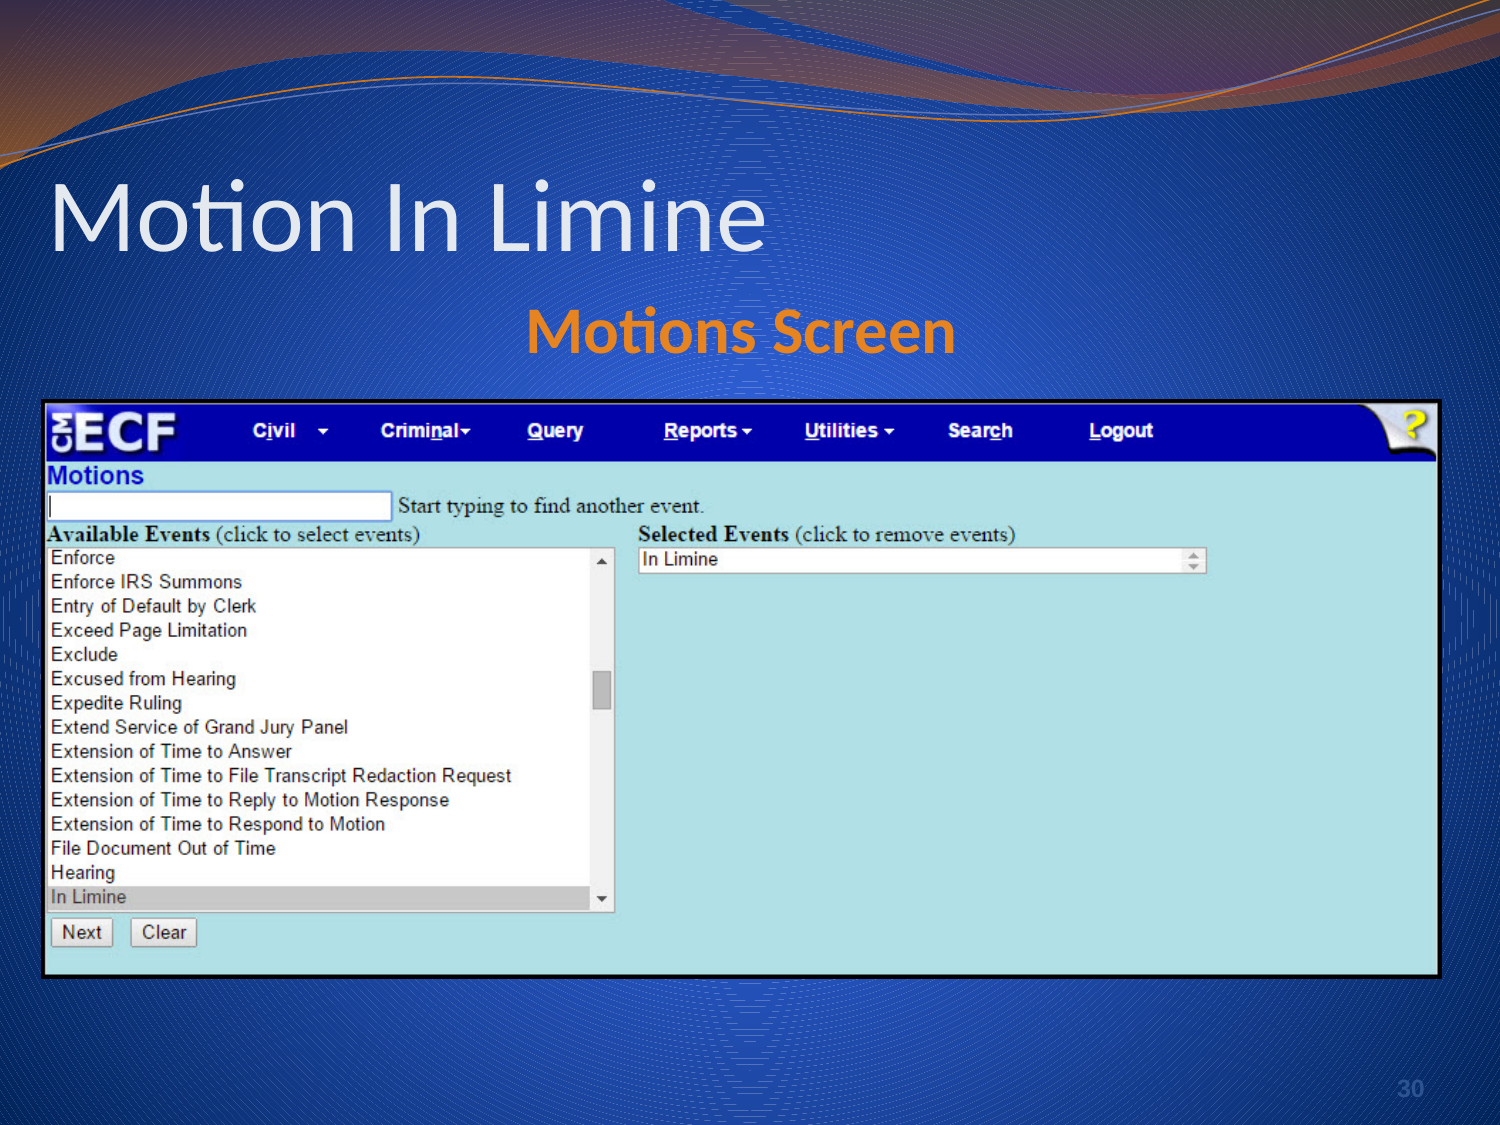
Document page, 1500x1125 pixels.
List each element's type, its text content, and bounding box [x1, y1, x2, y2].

title Motion In Limine [47, 137, 1423, 272]
text_box Motions Screen [510, 279, 973, 374]
slide_number 30 [1299, 1042, 1425, 1103]
picture [41, 399, 1442, 979]
